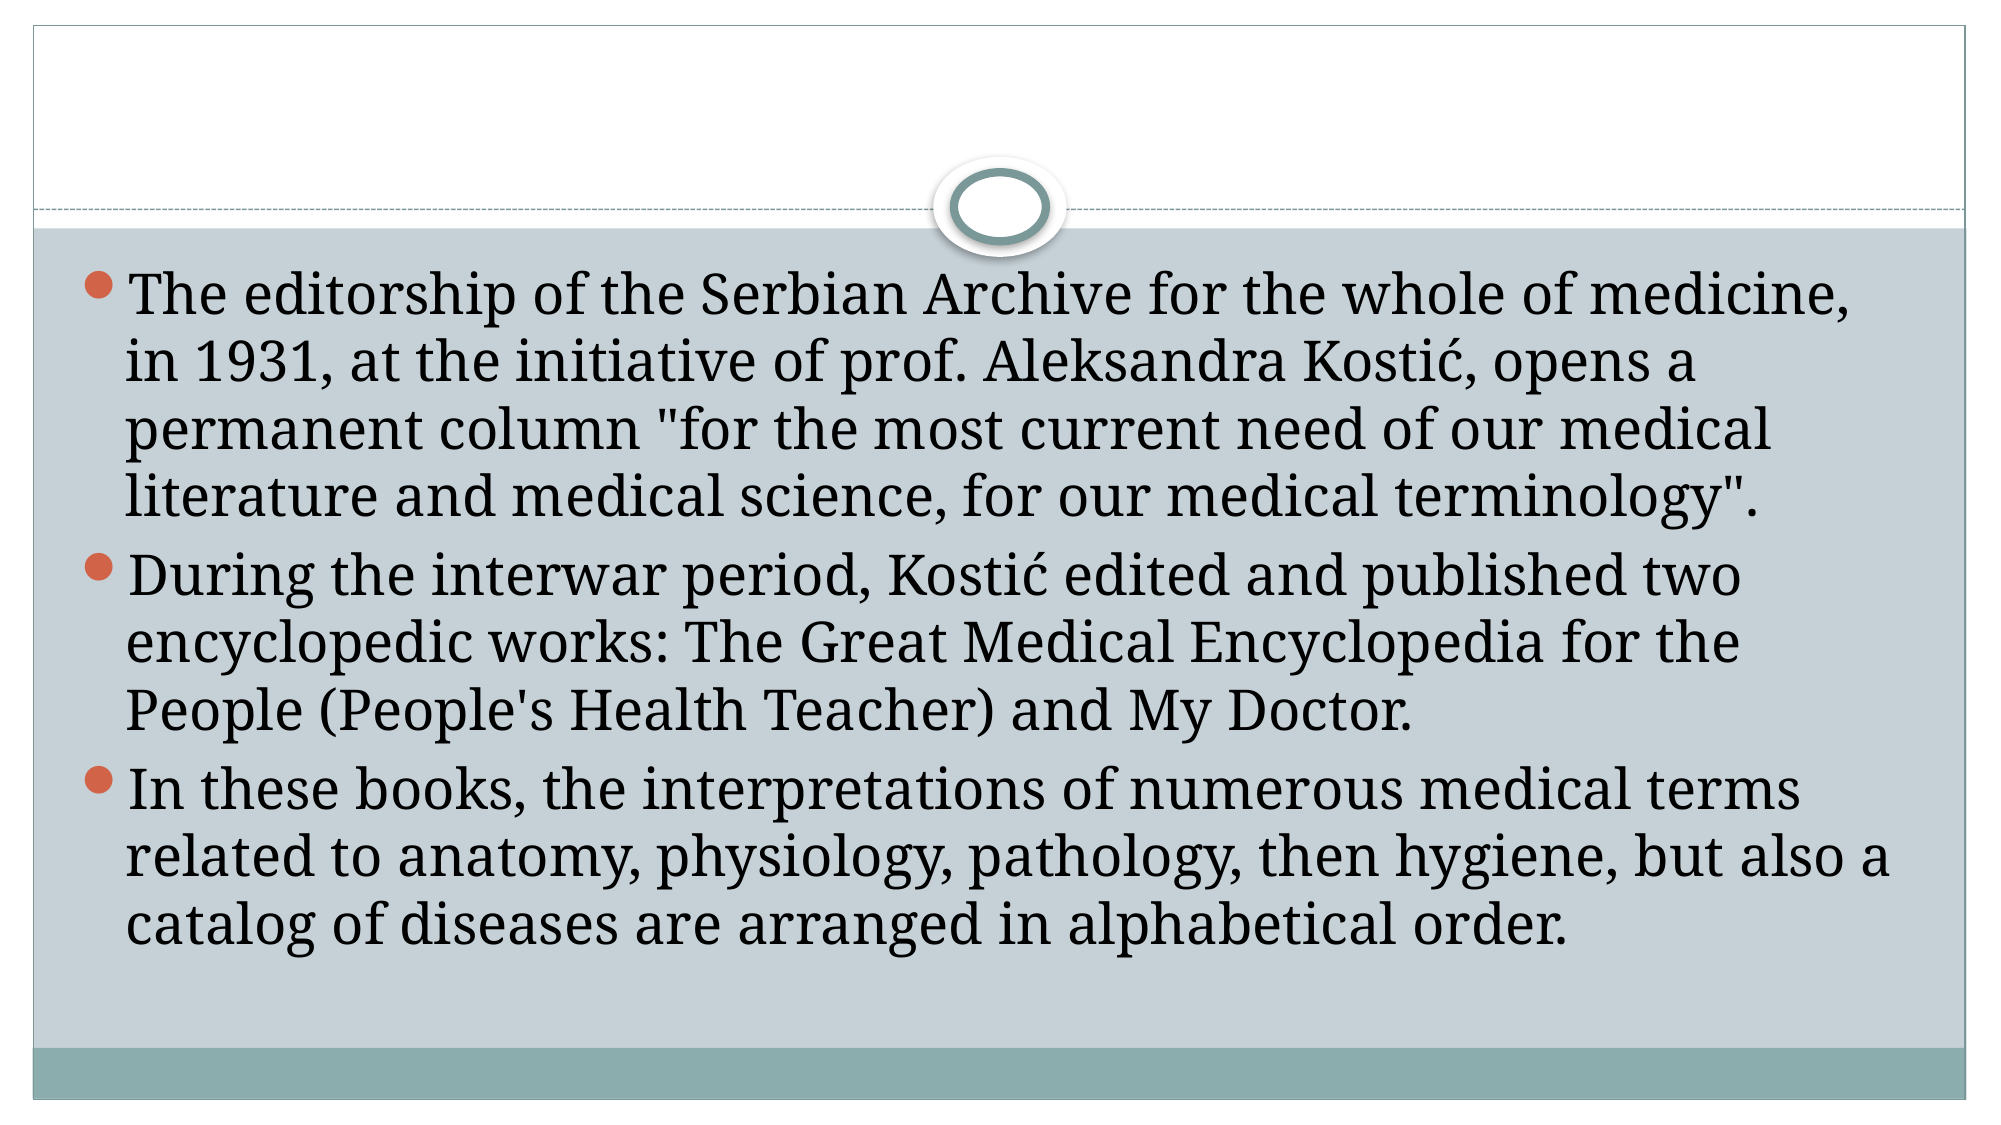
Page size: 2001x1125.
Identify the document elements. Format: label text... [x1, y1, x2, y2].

list The editorship of the Serbian Archive for the whole of medicine, in 1931, at the initiative of prof. Aleksandra Kostić, opens a permanent column "for the most current need of our medical literature and medical science, for our medical terminology". During the interwar period, Kostić edited and published two encyclopedic works: The Great Medical Encyclopedia for the People (People's Health Teacher) and My Doctor. In these books, the interpretations of numerous medical terms related to anatomy, physiology, pathology, then hygiene, but also a catalog of diseases are arranged in alphabetical order. [66, 250, 1926, 1001]
